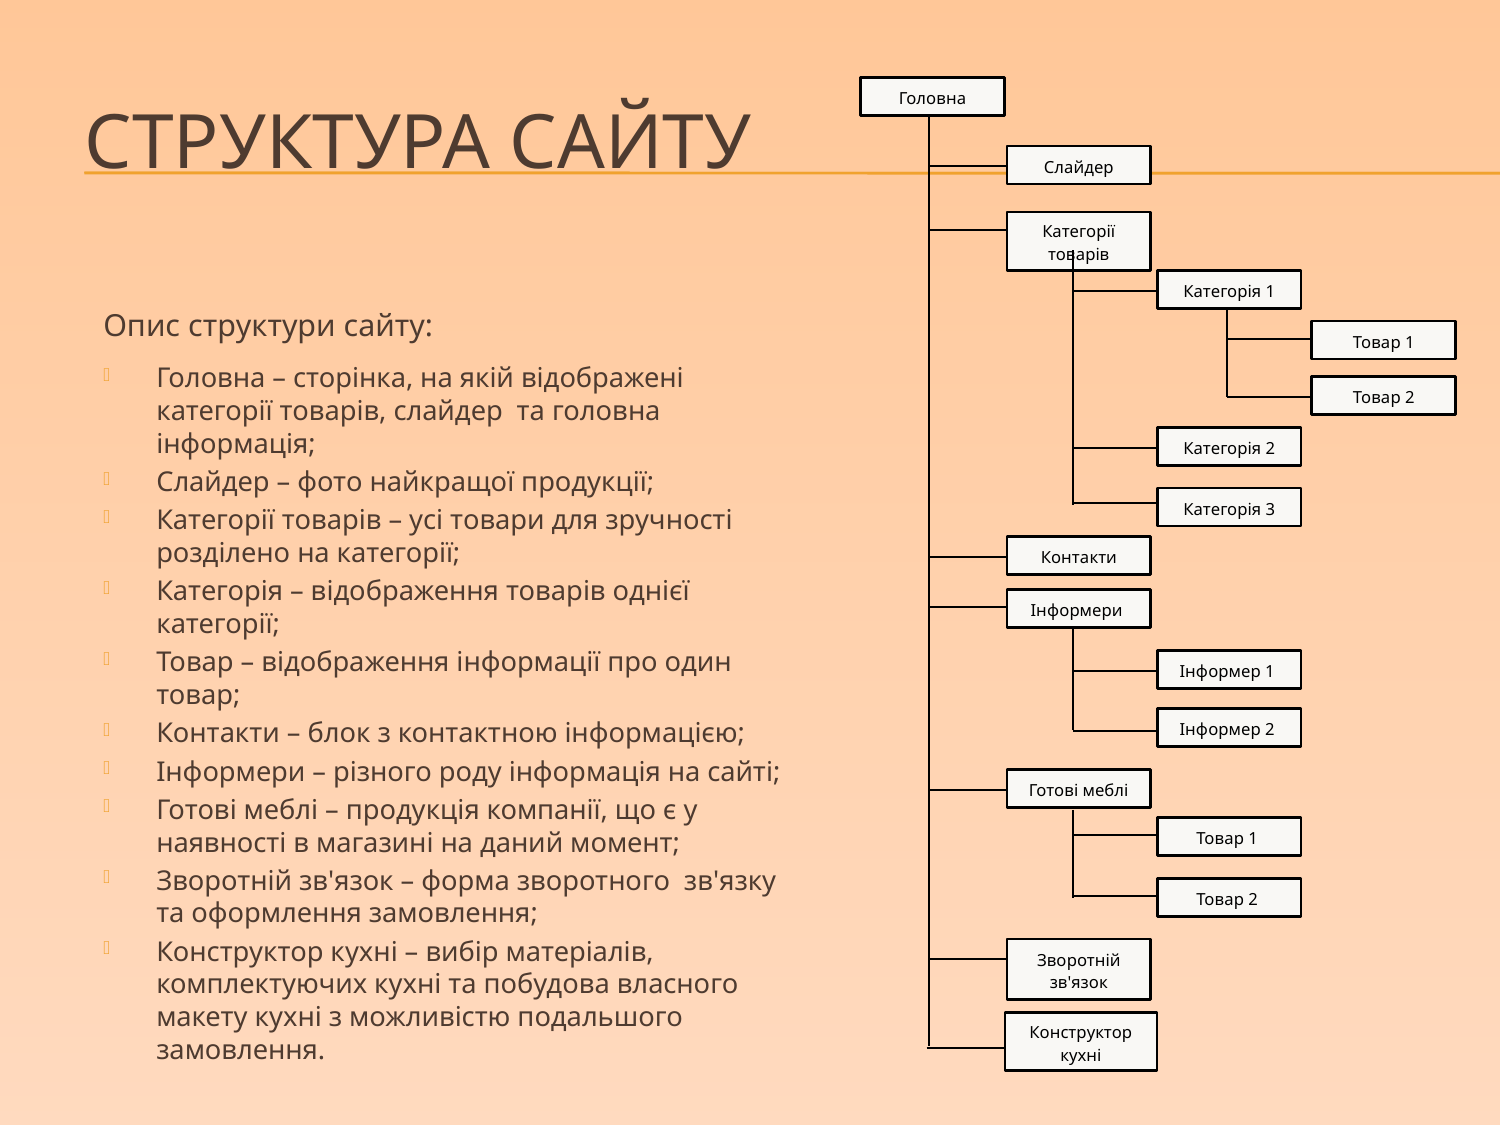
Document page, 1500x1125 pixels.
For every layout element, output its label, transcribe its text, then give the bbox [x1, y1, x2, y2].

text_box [860, 77, 1456, 1071]
list Опис структури сайту: Головна – сторінка, на якій відображені категорії товарів, слайдер та головна інформація; Слайдер – фото найкращої продукції; Категорії товарів – усі товари для зручності розділено на категорії; Категорія – відображення товарів однієї категорії; Товар – відображення інформації про один товар; Контакти – блок з контактною інформацією; Інформери – різного роду інформація на сайті; Готові меблі – продукція компанії, що є у наявності в магазині на даний момент; Зворотній зв'язок – форма зворотного зв'язку та оформлення замовлення; Конструктор кухні – вибір матеріалів, комплектуючих кухні та побудова власного макету кухні з можливістю подальшого замовлення. [88, 298, 810, 1079]
title Структура сайту [70, 35, 971, 242]
